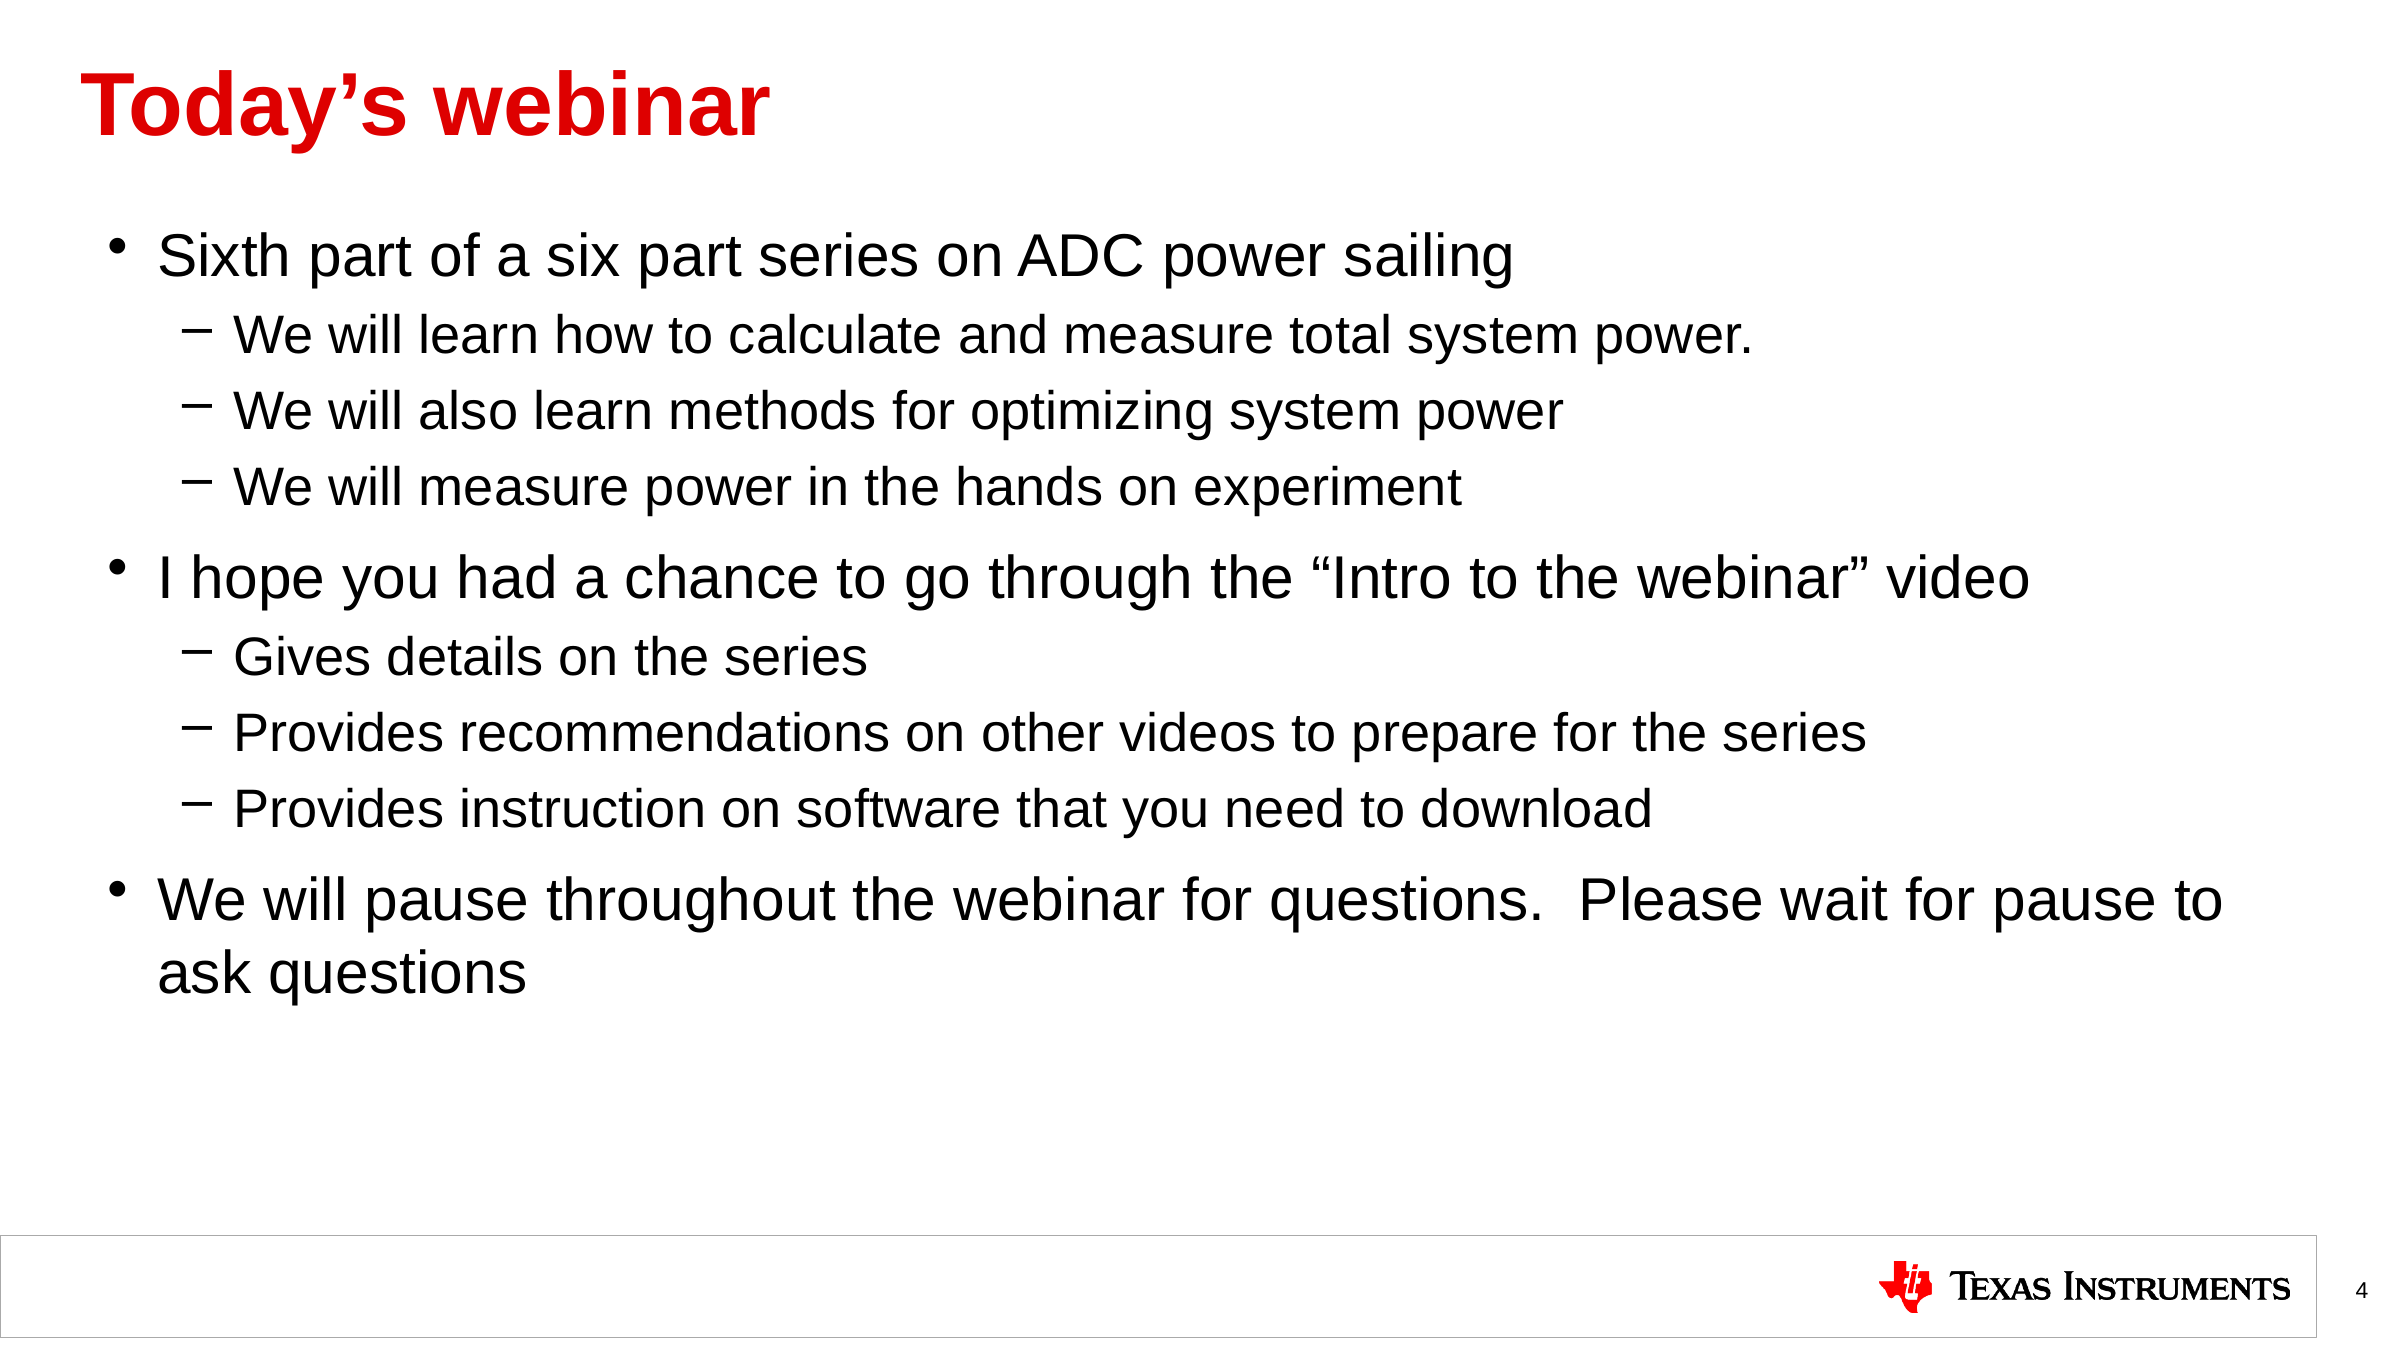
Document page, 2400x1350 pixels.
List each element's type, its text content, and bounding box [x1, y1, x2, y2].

slide_number 4 [1828, 1265, 2389, 1307]
list Sixth part of a six part series on ADC power sailing We will learn how to calculate and measure total system power. We will also learn methods for optimizing system power We will measure power in the hands on experiment I hope you had a chance to go through the “Intro to the webinar” video Gives details on the series Provides recommendations on other videos to prepare for the series Provides instruction on software that you need to download We will pause throughout the webinar for questions. Please wait for pause to ask questions [87, 206, 2311, 1181]
picture [1879, 1307, 2290, 1313]
title Today’s webinar [60, 27, 2282, 189]
picture [1879, 1261, 2290, 1265]
